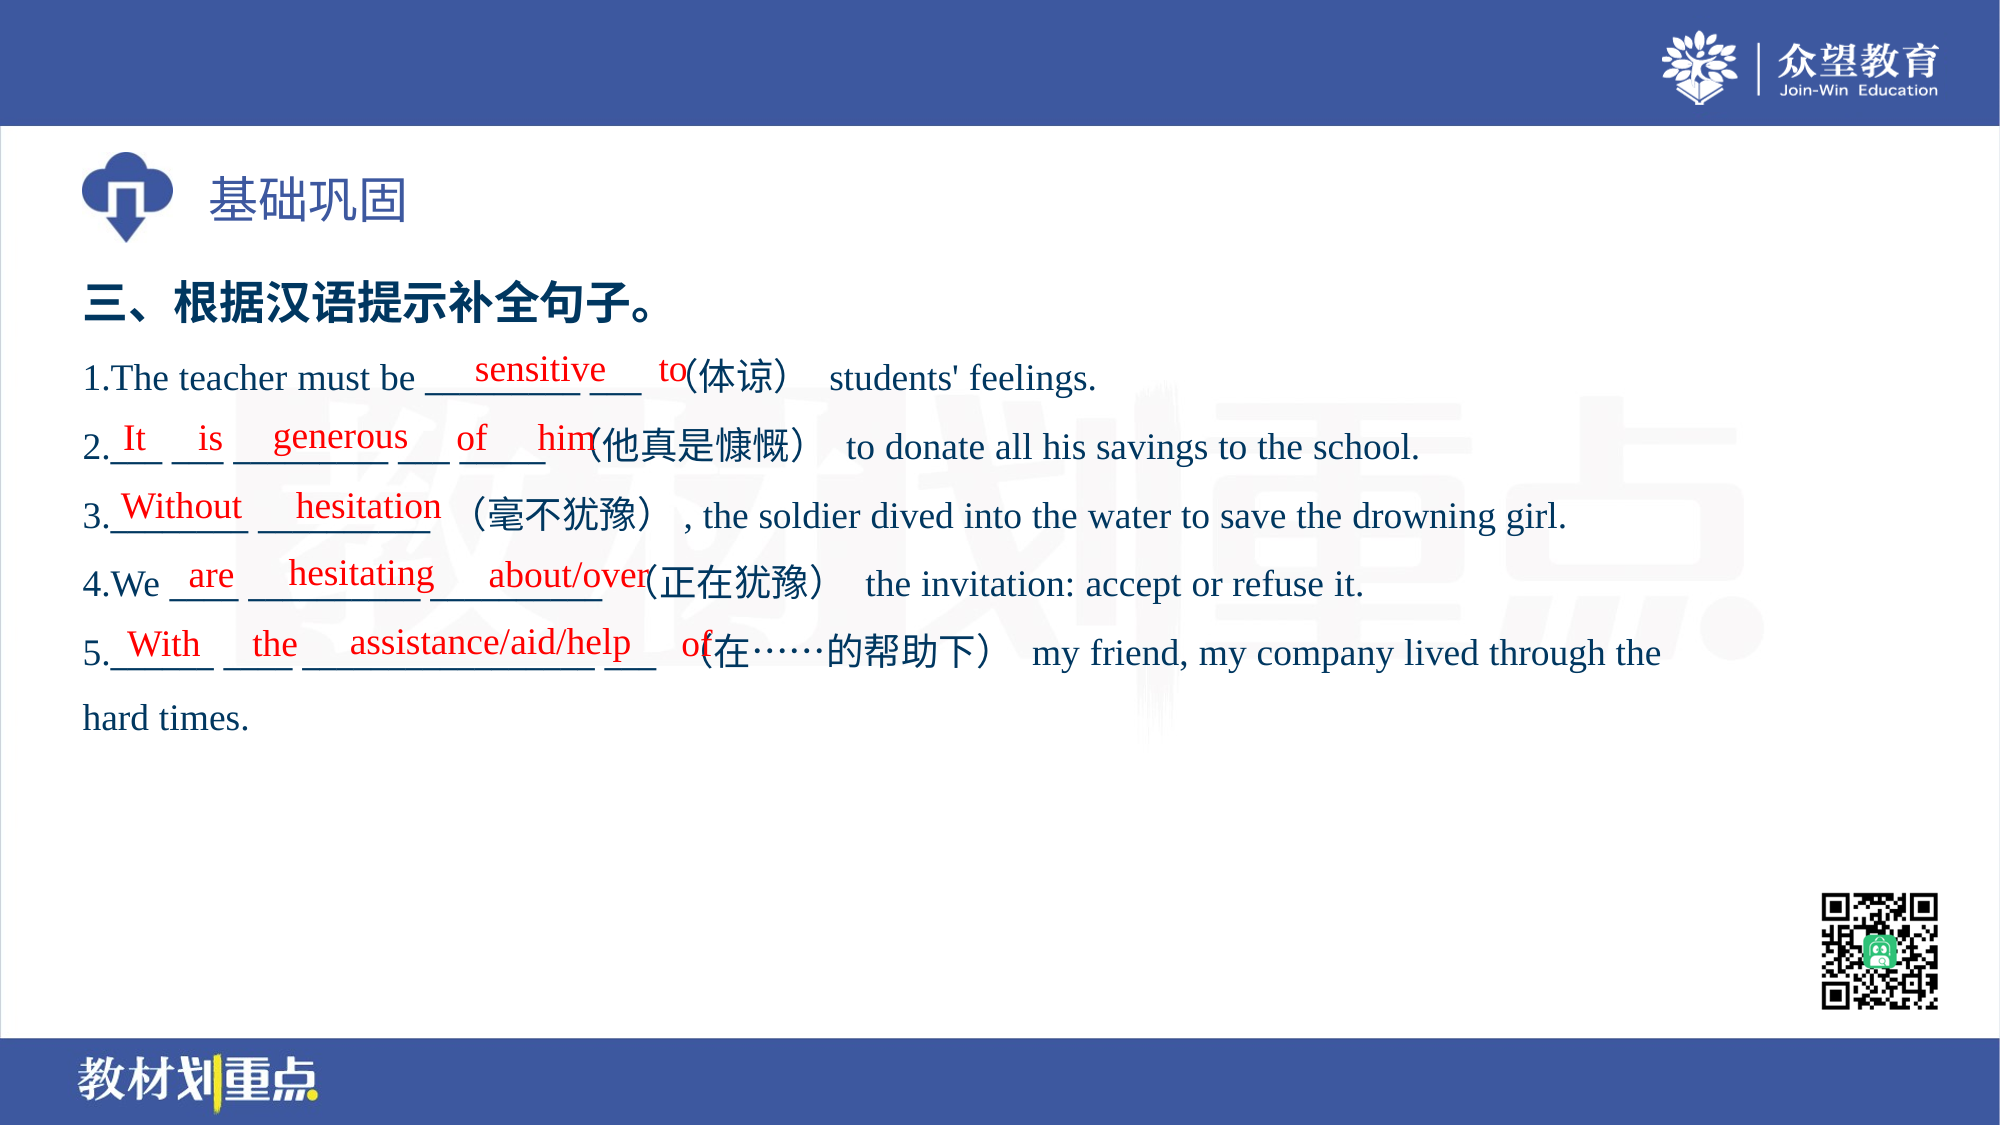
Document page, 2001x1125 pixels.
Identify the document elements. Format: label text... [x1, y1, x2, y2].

text_box Without [107, 461, 257, 520]
text_box of [667, 599, 727, 658]
text_box With [113, 599, 215, 658]
text_box of [442, 393, 502, 452]
text_box are [175, 530, 249, 589]
picture [0, 0, 2000, 1125]
text_box about/over [475, 530, 663, 589]
text_box generous [259, 391, 423, 450]
text_box the [238, 599, 312, 658]
text_box him [524, 393, 610, 452]
text_box hesitation [282, 461, 456, 520]
text_box to [644, 324, 702, 383]
text_box is [184, 393, 237, 452]
text_box assistance/aid/help [336, 597, 646, 656]
text_box hesitating [275, 528, 449, 587]
text_box It [109, 393, 160, 452]
text_box sensitive [461, 324, 621, 383]
text_box 三、根据汉语提示补全句子。 [82, 247, 1817, 329]
text_box 1.The teacher must be _________ ___ （体谅） students' feelings. 2.___ ___ _________ ___ _____ （他真是慷慨） to donate all his savings to the school. 3.________ __________ （毫不犹豫）, the soldier dived into the water to save the drowning girl. 4.We ____ __________ __________ （正在犹豫） the invitation: accept or refuse it. 5.______ ____ _________________ ___ （在……的帮助下） my friend, my company lived through the hard times. [82, 329, 1817, 731]
